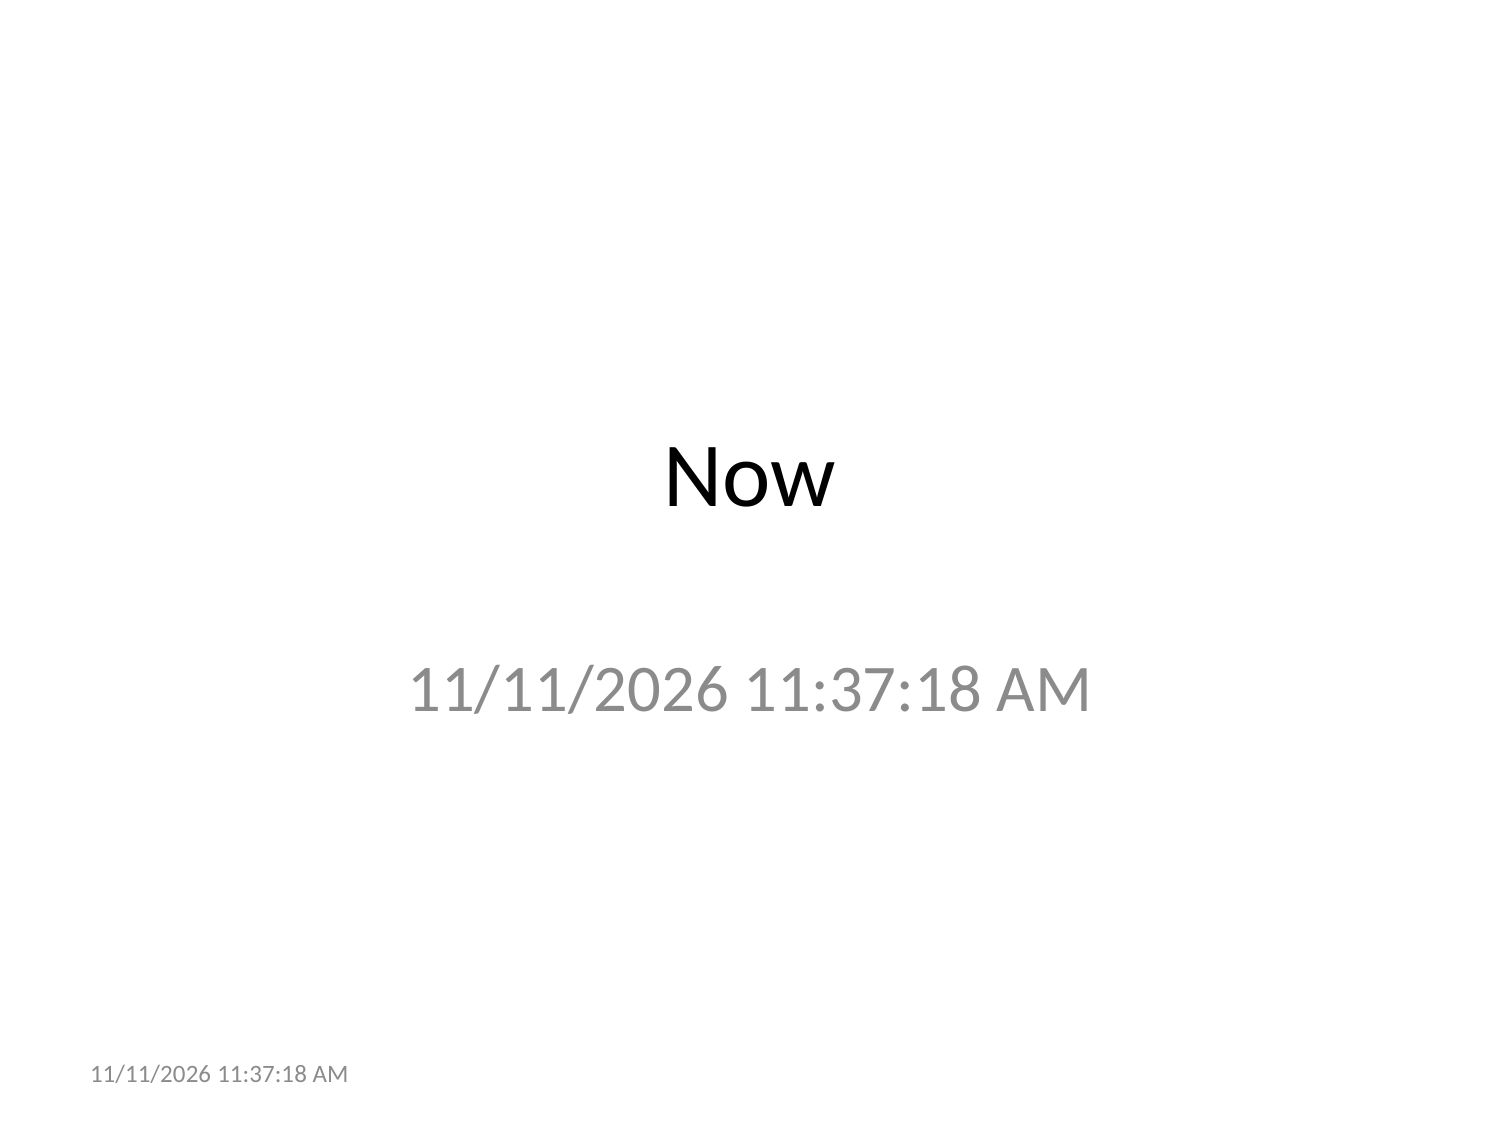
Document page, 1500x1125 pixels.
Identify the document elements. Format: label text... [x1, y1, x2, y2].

title Now [112, 349, 1388, 591]
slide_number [75, 1042, 425, 1103]
subtitle 2011-12-19 10:20:04 AM [225, 637, 1275, 925]
